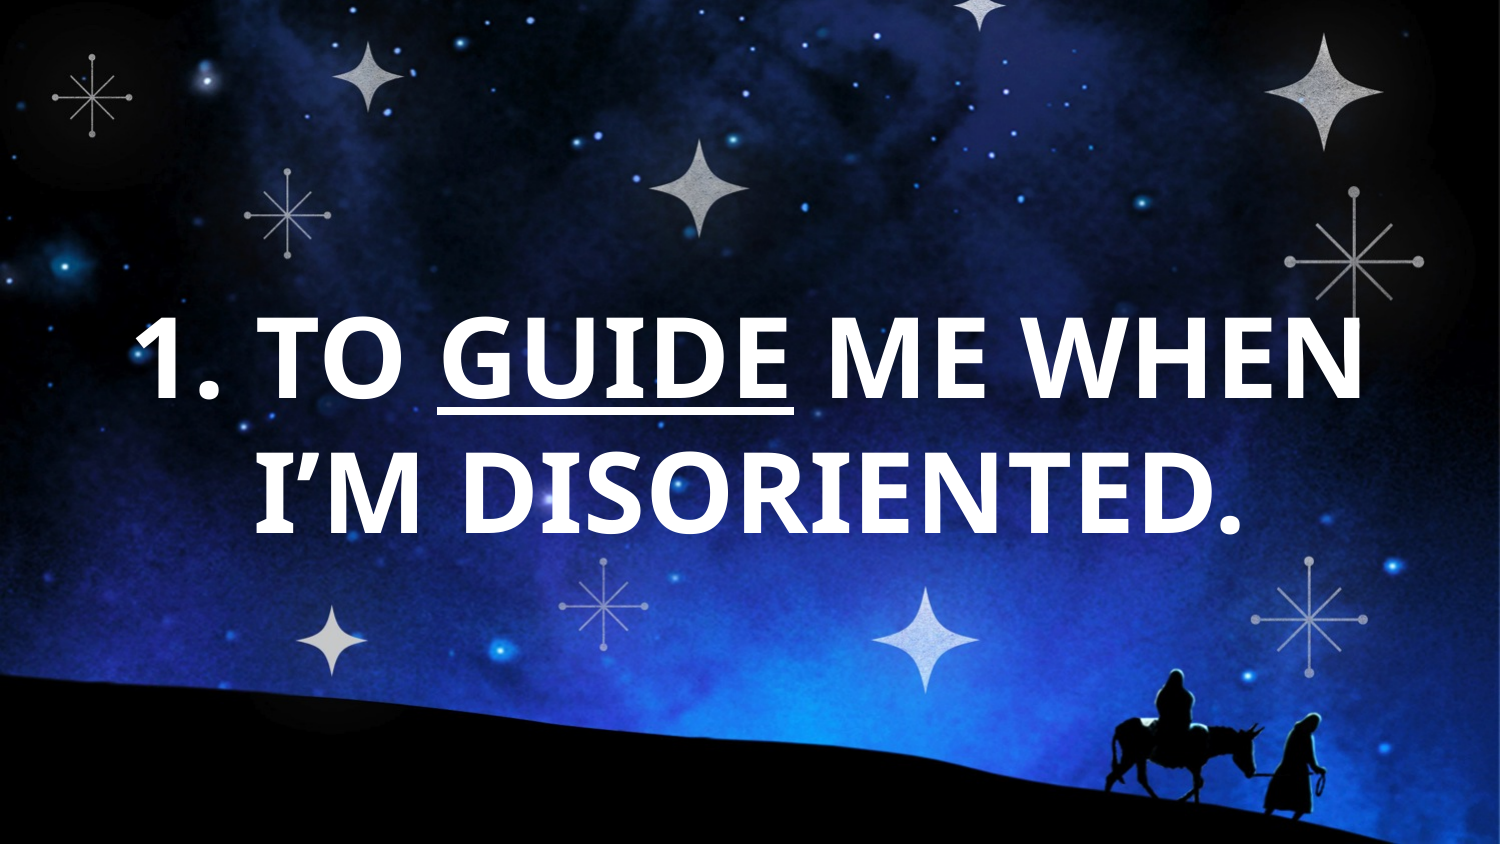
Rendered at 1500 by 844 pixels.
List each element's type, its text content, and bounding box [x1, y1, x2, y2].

title 1. TO GUIDE ME WHEN I’M DISORIENTED. [112, 330, 1388, 512]
picture [0, 0, 1500, 844]
